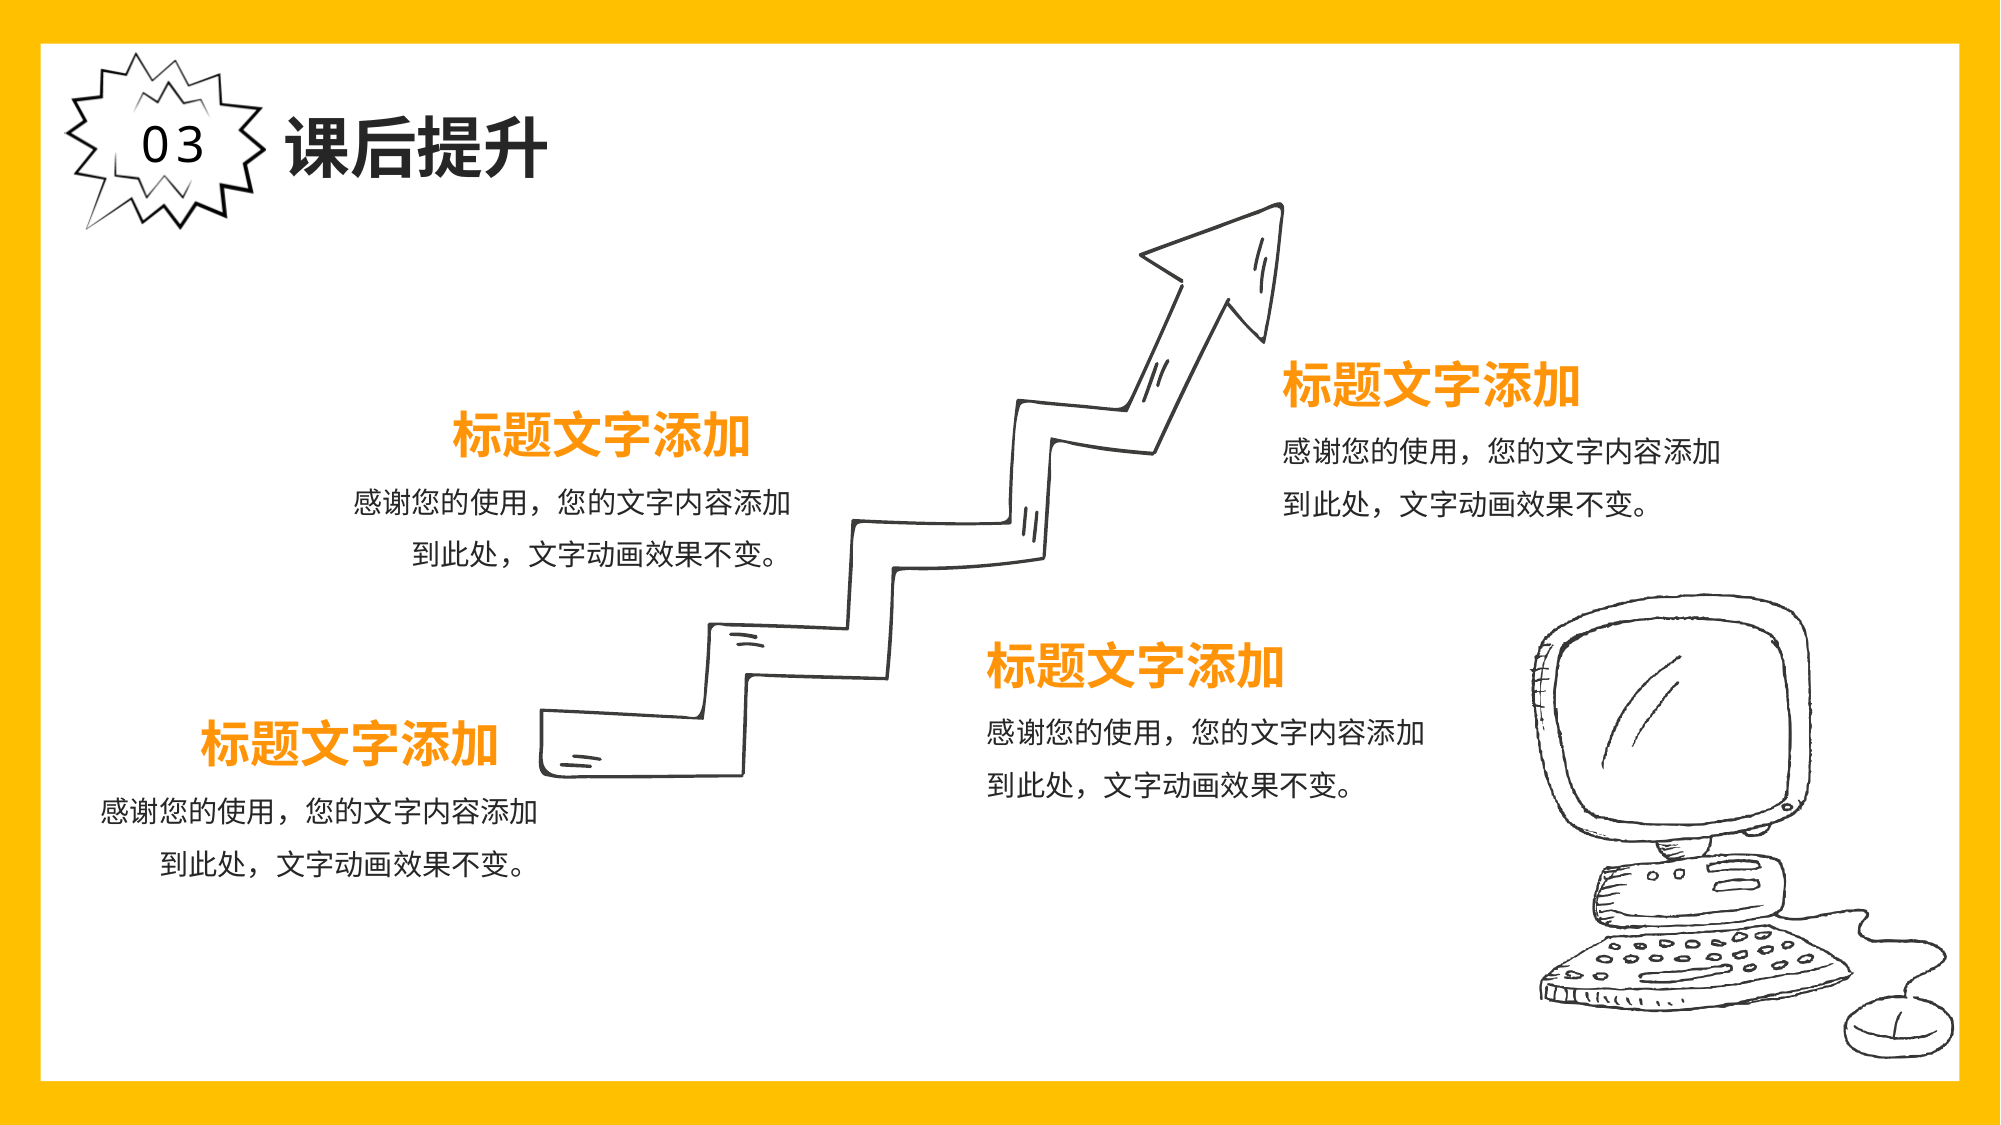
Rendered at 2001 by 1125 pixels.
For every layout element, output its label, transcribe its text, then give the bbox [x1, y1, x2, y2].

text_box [72, 705, 555, 890]
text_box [972, 626, 1452, 811]
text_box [64, 52, 275, 230]
text_box 课后提升 [275, 98, 852, 193]
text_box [1268, 345, 1750, 531]
picture [1452, 536, 2000, 1117]
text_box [325, 396, 807, 581]
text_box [537, 200, 1287, 780]
